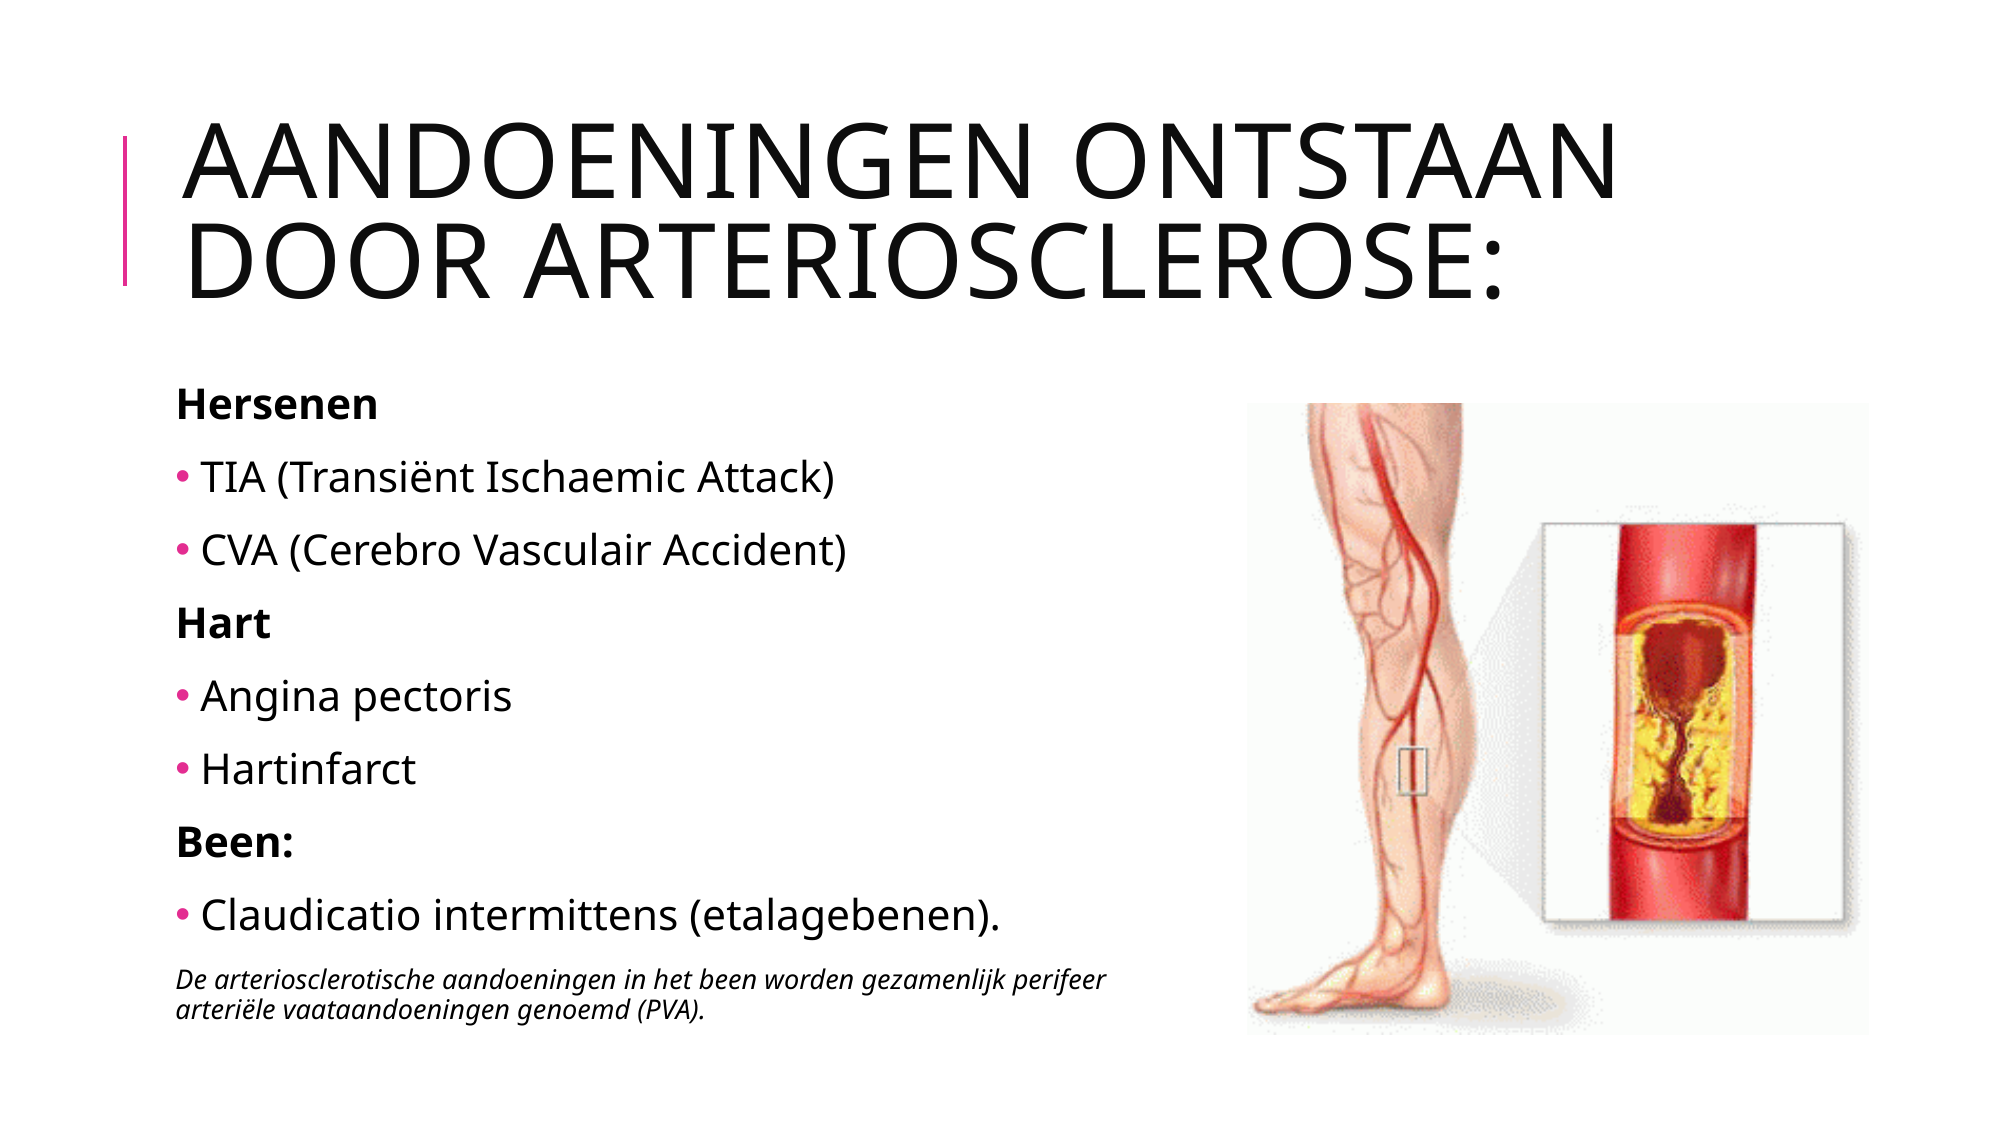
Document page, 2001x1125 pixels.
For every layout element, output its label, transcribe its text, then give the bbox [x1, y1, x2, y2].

list Hersenen TIA (Transiënt Ischaemic Attack) CVA (Cerebro Vasculair Accident) Hart Angina pectoris Hartinfarct Been: Claudicatio intermittens (etalagebenen). De arteriosclerotische aandoeningen in het been worden gezamenlijk perifeer arteriële vaataandoeningen genoemd (PVA). [168, 375, 1176, 1035]
picture [1247, 403, 1870, 1036]
title Aandoeningen ontstaan door arteriosclerose: [168, 96, 1763, 342]
